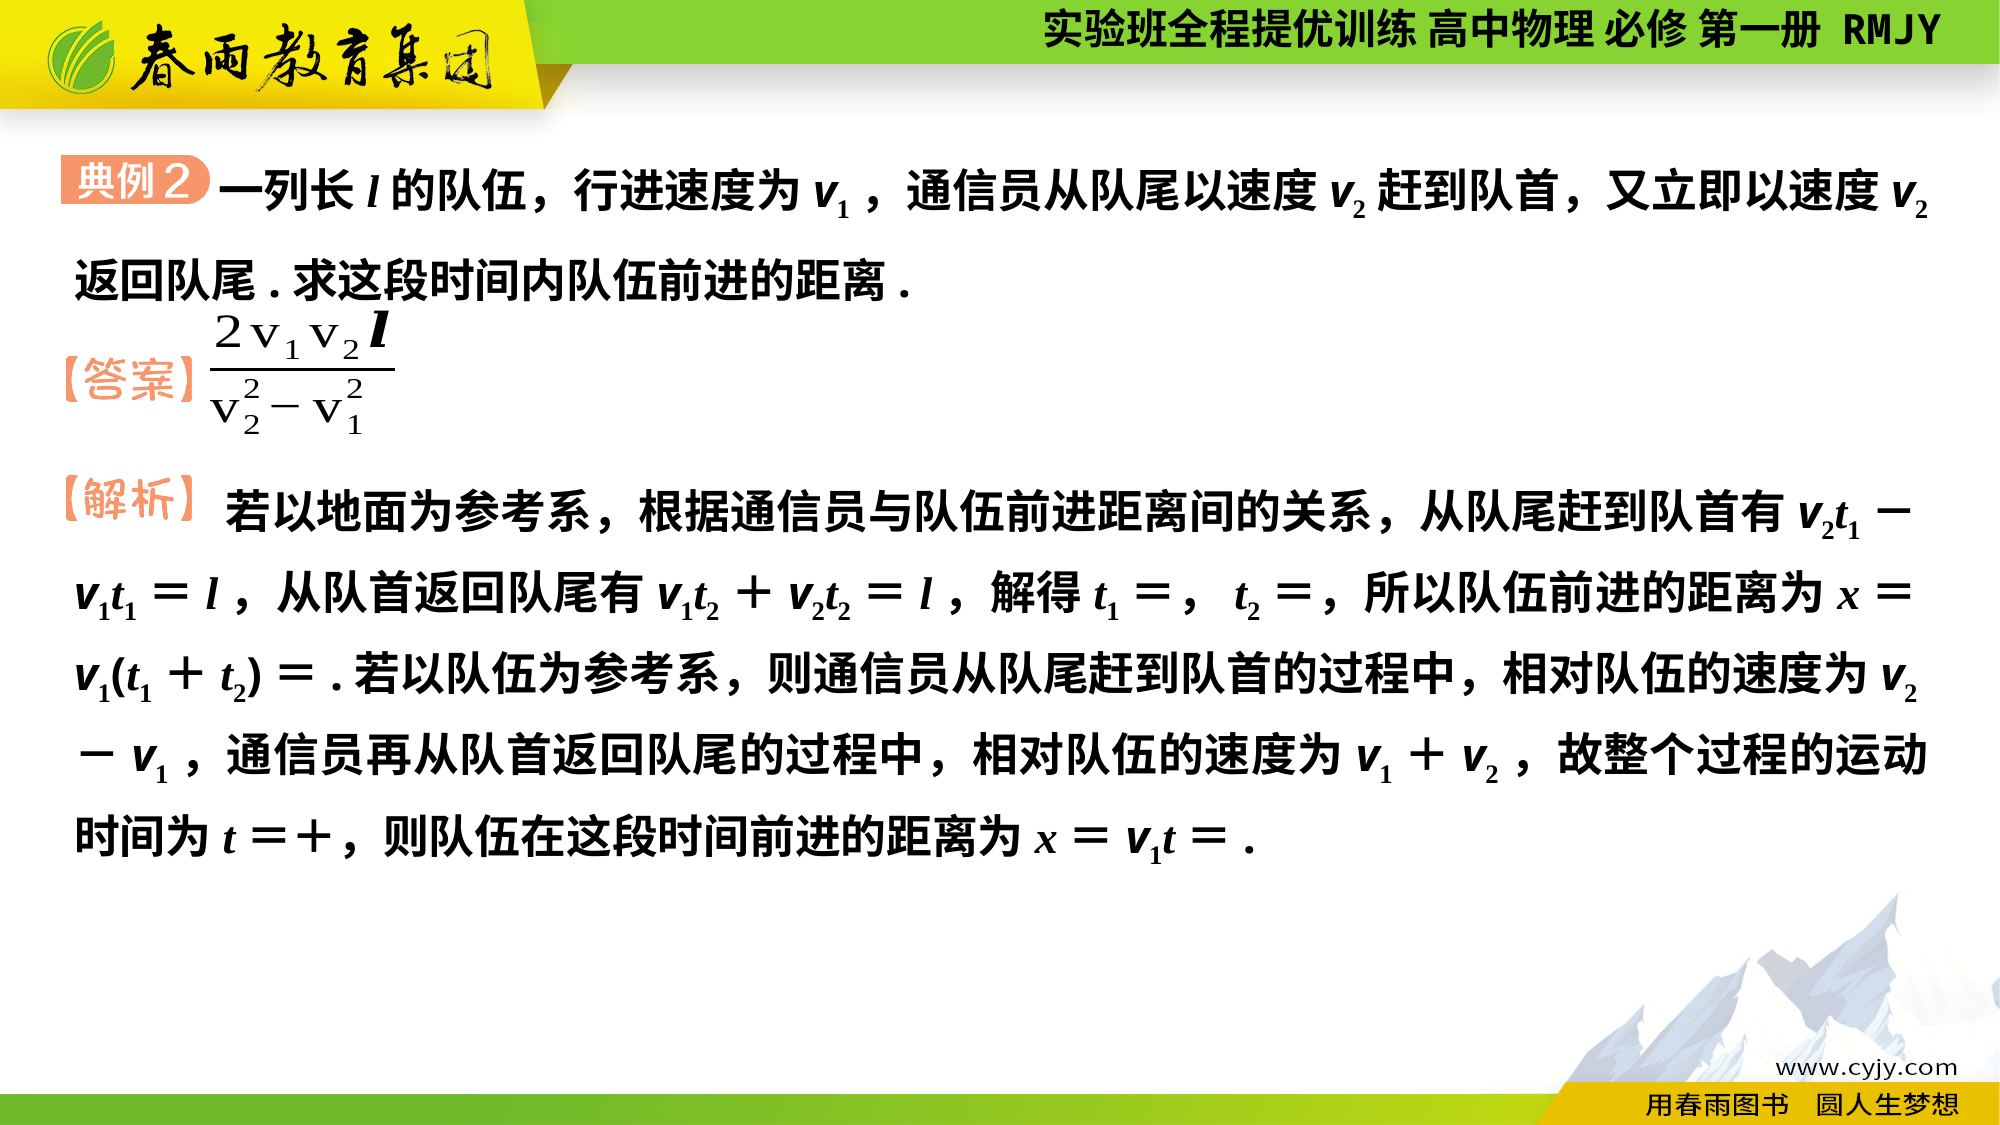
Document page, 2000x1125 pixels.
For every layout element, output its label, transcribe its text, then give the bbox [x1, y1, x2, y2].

picture [0, 0, 2000, 1125]
list 一列长l的队伍，行进速度为v1，通信员从队尾以速度v2赶到队首，又立即以速度v2返回队尾.求这段时间内队伍前进的距离. [59, 122, 1944, 294]
